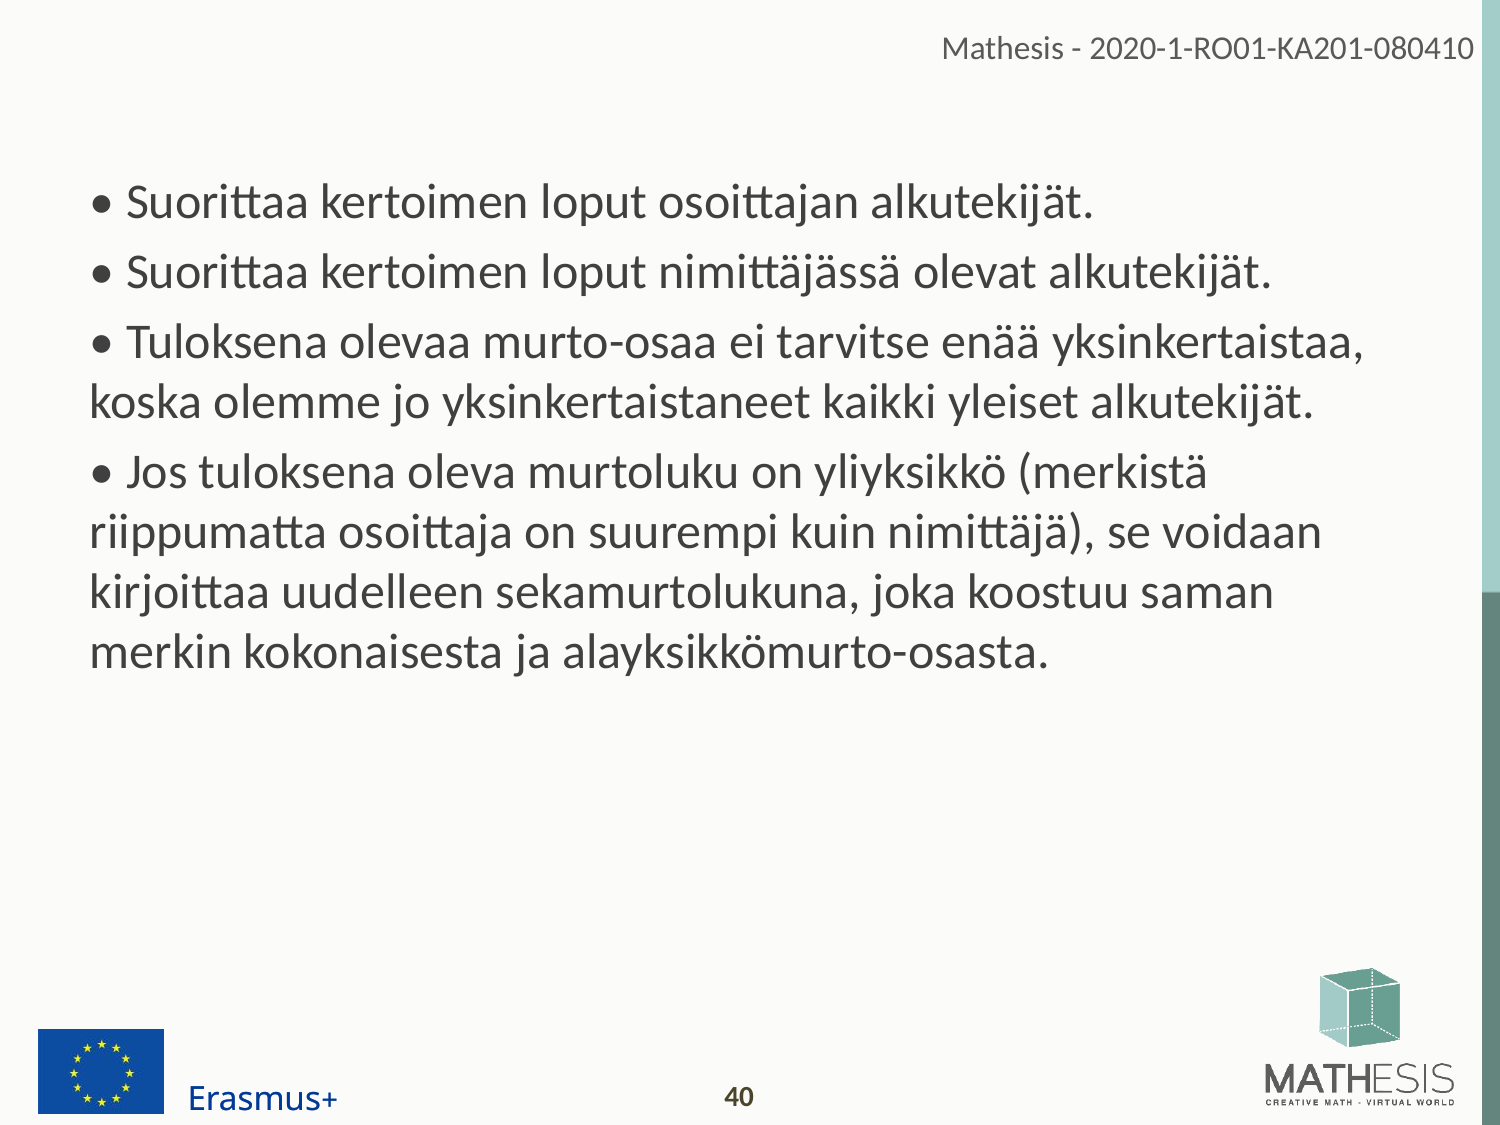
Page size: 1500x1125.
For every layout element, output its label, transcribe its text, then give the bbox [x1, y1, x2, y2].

list • Suorittaa kertoimen loput osoittajan alkutekijät. • Suorittaa kertoimen loput nimittäjässä olevat alkutekijät. • Tuloksena olevaa murto-osaa ei tarvitse enää yksinkertaistaa, koska olemme jo yksinkertaistaneet kaikki yleiset alkutekijät. • Jos tuloksena oleva murtoluku on yliyksikkö (merkistä riippumatta osoittaja on suurempi kuin nimittäjä), se voidaan kirjoittaa uudelleen sekamurtolukuna, joka koostuu saman merkin kokonaisesta ja alayksikkömurto-osasta. [75, 161, 1425, 904]
picture [38, 1029, 164, 1114]
